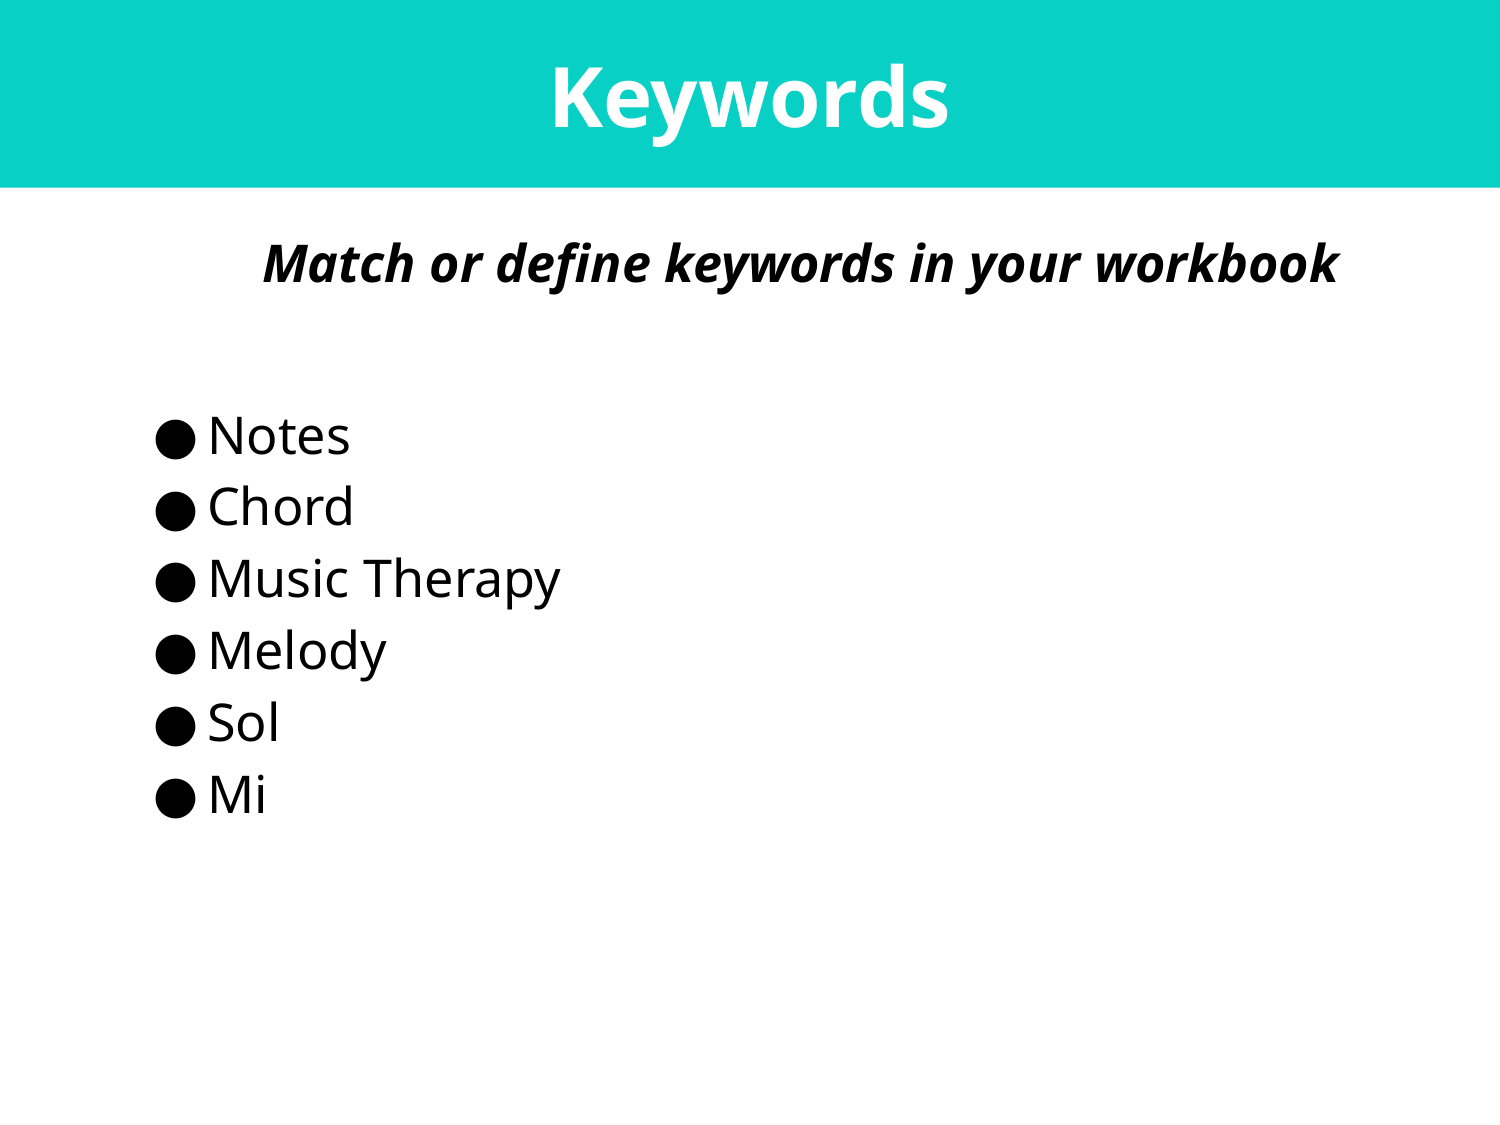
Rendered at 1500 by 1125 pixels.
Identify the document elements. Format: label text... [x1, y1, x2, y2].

text_box Notes Chord Music Therapy Melody Sol Mi [103, 314, 1454, 571]
text_box Keywords [0, 0, 1500, 188]
text_box Match or define keywords in your workbook [6, 222, 1454, 314]
